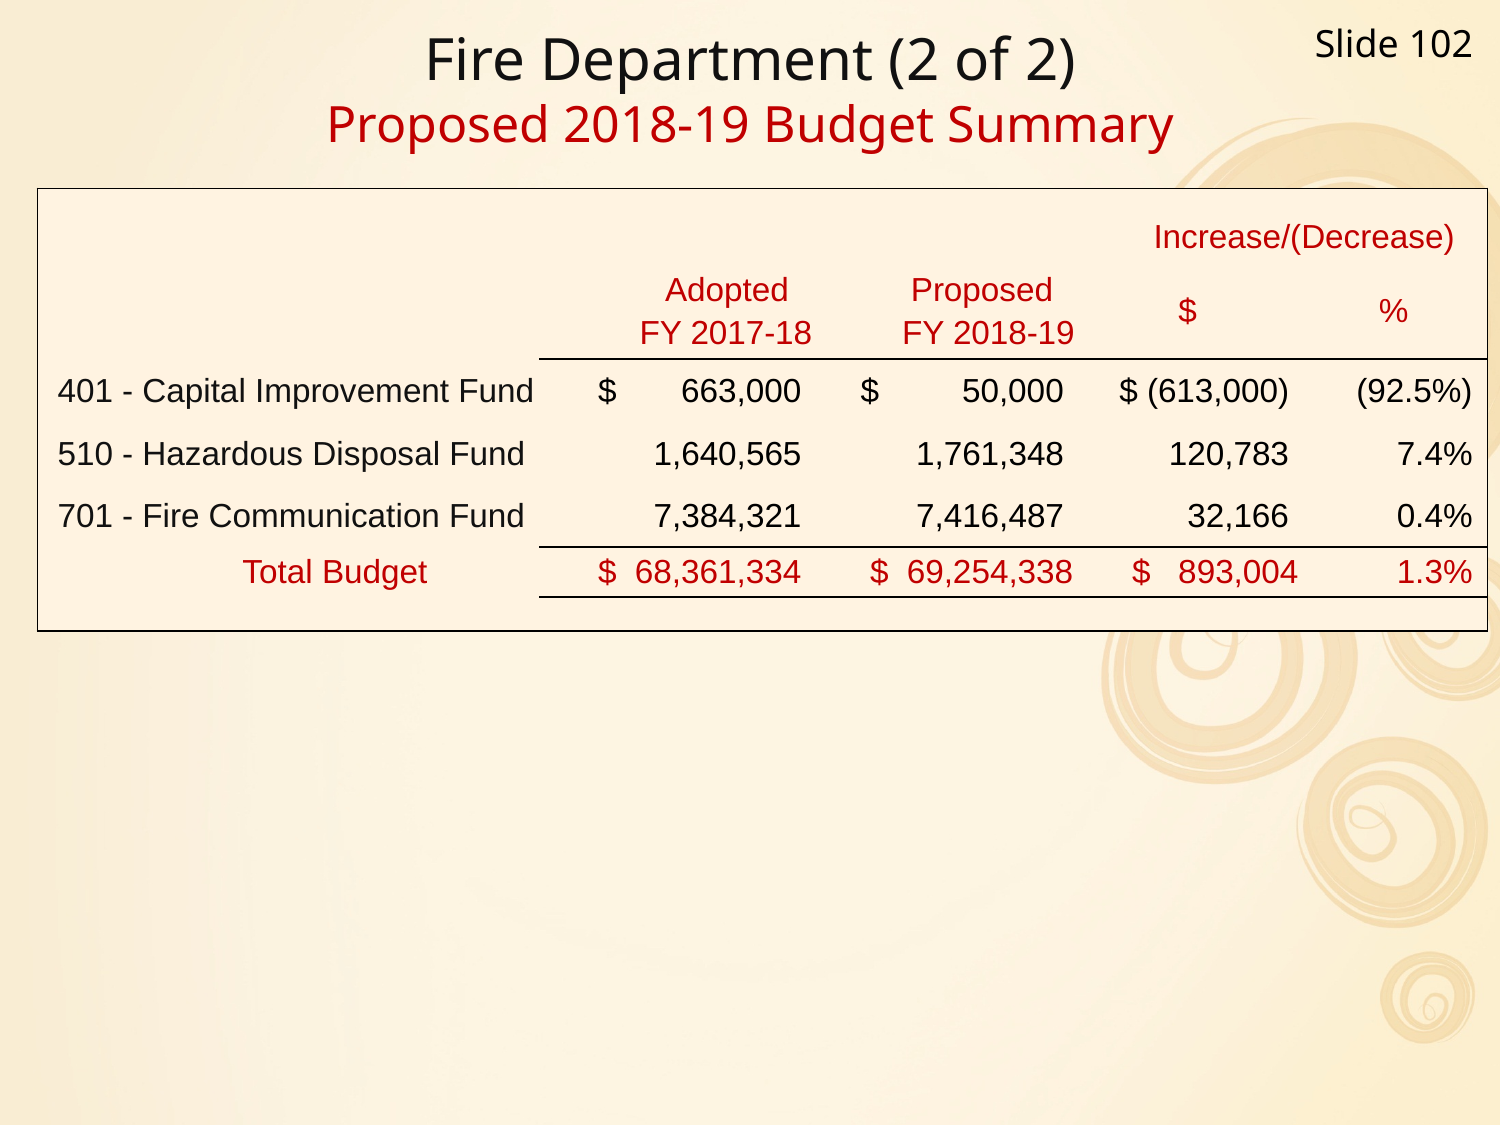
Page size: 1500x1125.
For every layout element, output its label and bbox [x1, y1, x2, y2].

picture [0, 0, 1500, 1125]
slide_number [1299, 12, 1500, 88]
table_cell [1075, 263, 1487, 358]
table_cell [38, 263, 1487, 630]
title [50, 37, 1450, 138]
table_header [38, 189, 1487, 358]
